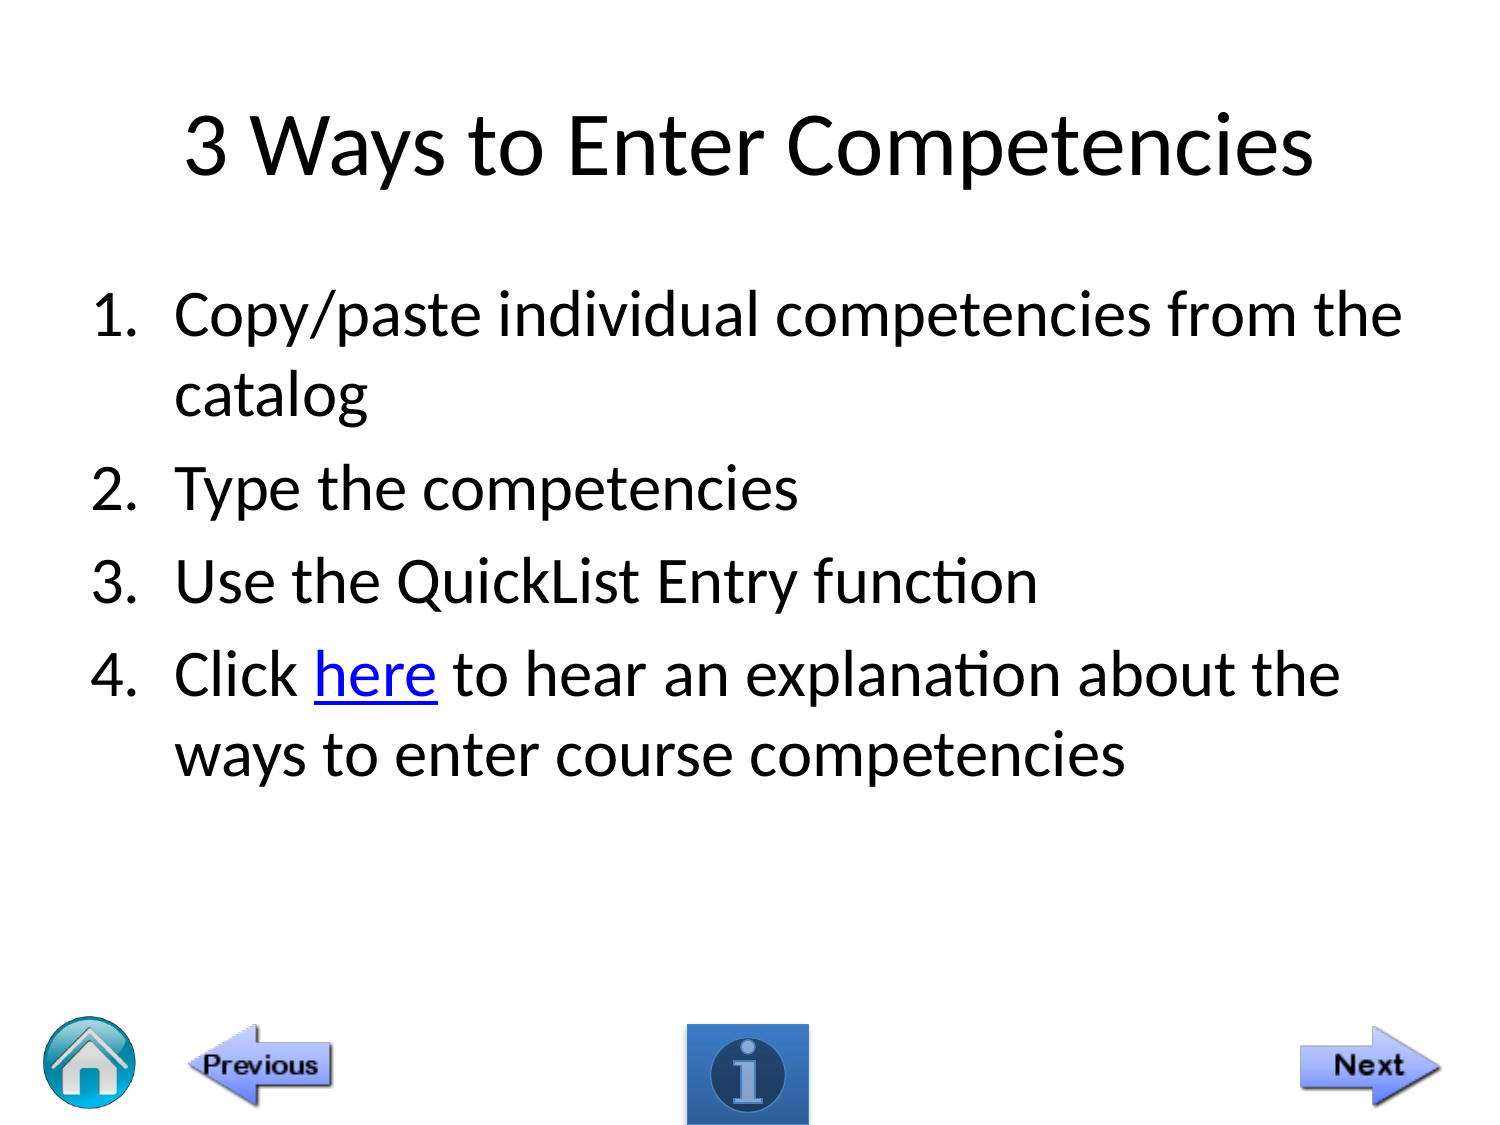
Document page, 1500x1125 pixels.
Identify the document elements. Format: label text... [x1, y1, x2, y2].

picture [37, 1009, 141, 1113]
title 3 Ways to Enter Competencies [75, 45, 1425, 233]
picture [1299, 1025, 1447, 1113]
list Copy/paste individual competencies from the catalog Type the competencies Use the QuickList Entry function Click here to hear an explanation about the ways to enter course competencies [75, 262, 1425, 1005]
picture [187, 1023, 338, 1113]
text_box [687, 1024, 809, 1125]
